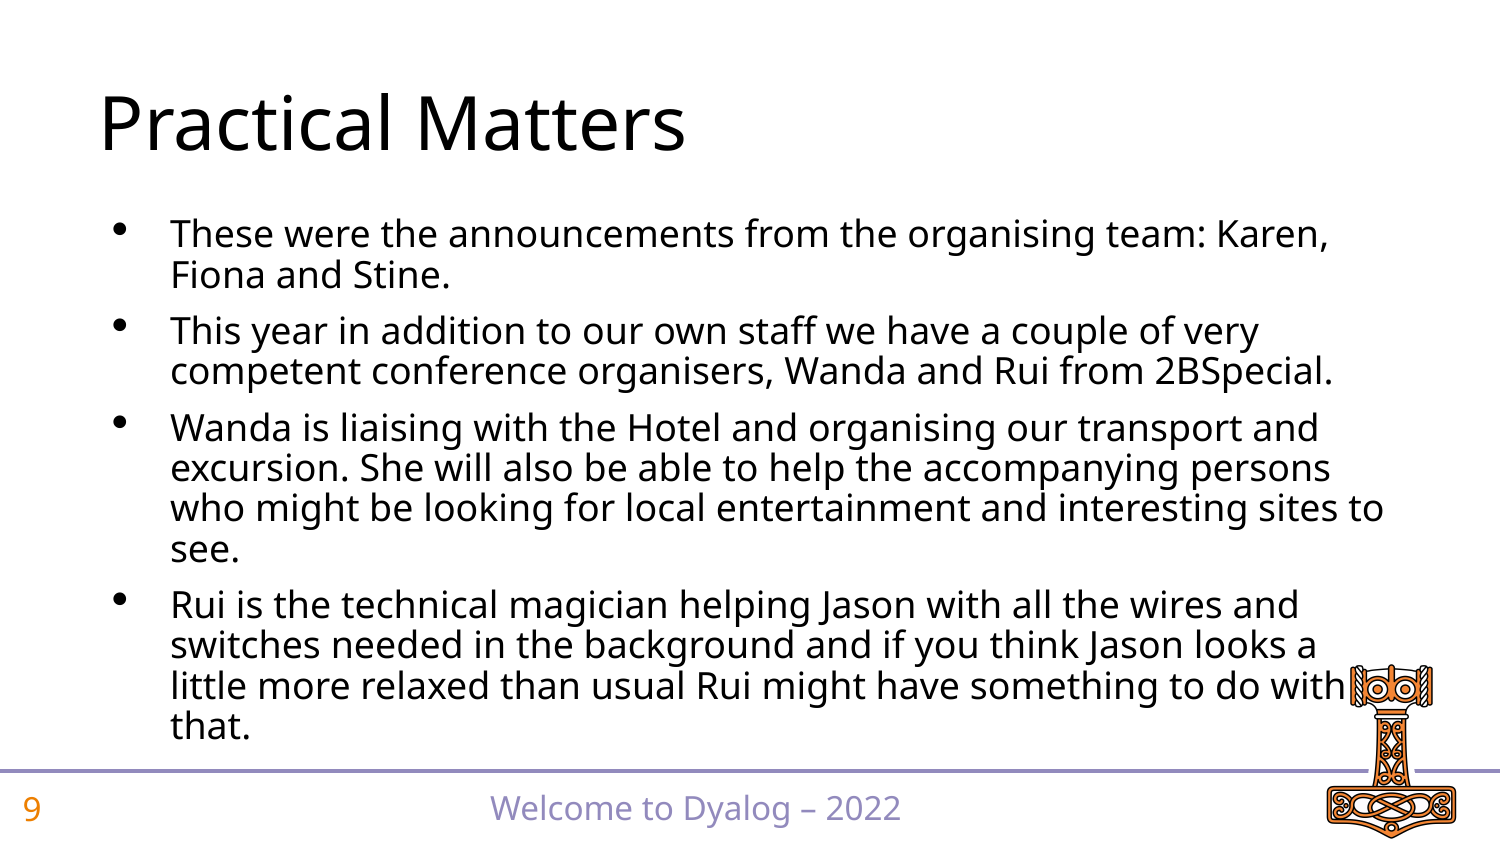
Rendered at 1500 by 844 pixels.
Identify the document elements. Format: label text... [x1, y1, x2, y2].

picture [1320, 655, 1461, 844]
title Practical Matters [83, 44, 1397, 208]
list These were the announcements from the organising team: Karen, Fiona and Stine. This year in addition to our own staff we have a couple of very competent conference organisers, Wanda and Rui from 2BSpecial. Wanda is liaising with the Hotel and organising our transport and excursion. She will also be able to help the accompanying persons who might be looking for local entertainment and interesting sites to see. Rui is the technical magician helping Jason with all the wires and switches needed in the background and if you think Jason looks a little more relaxed than usual Rui might have something to do with that. [98, 207, 1412, 772]
